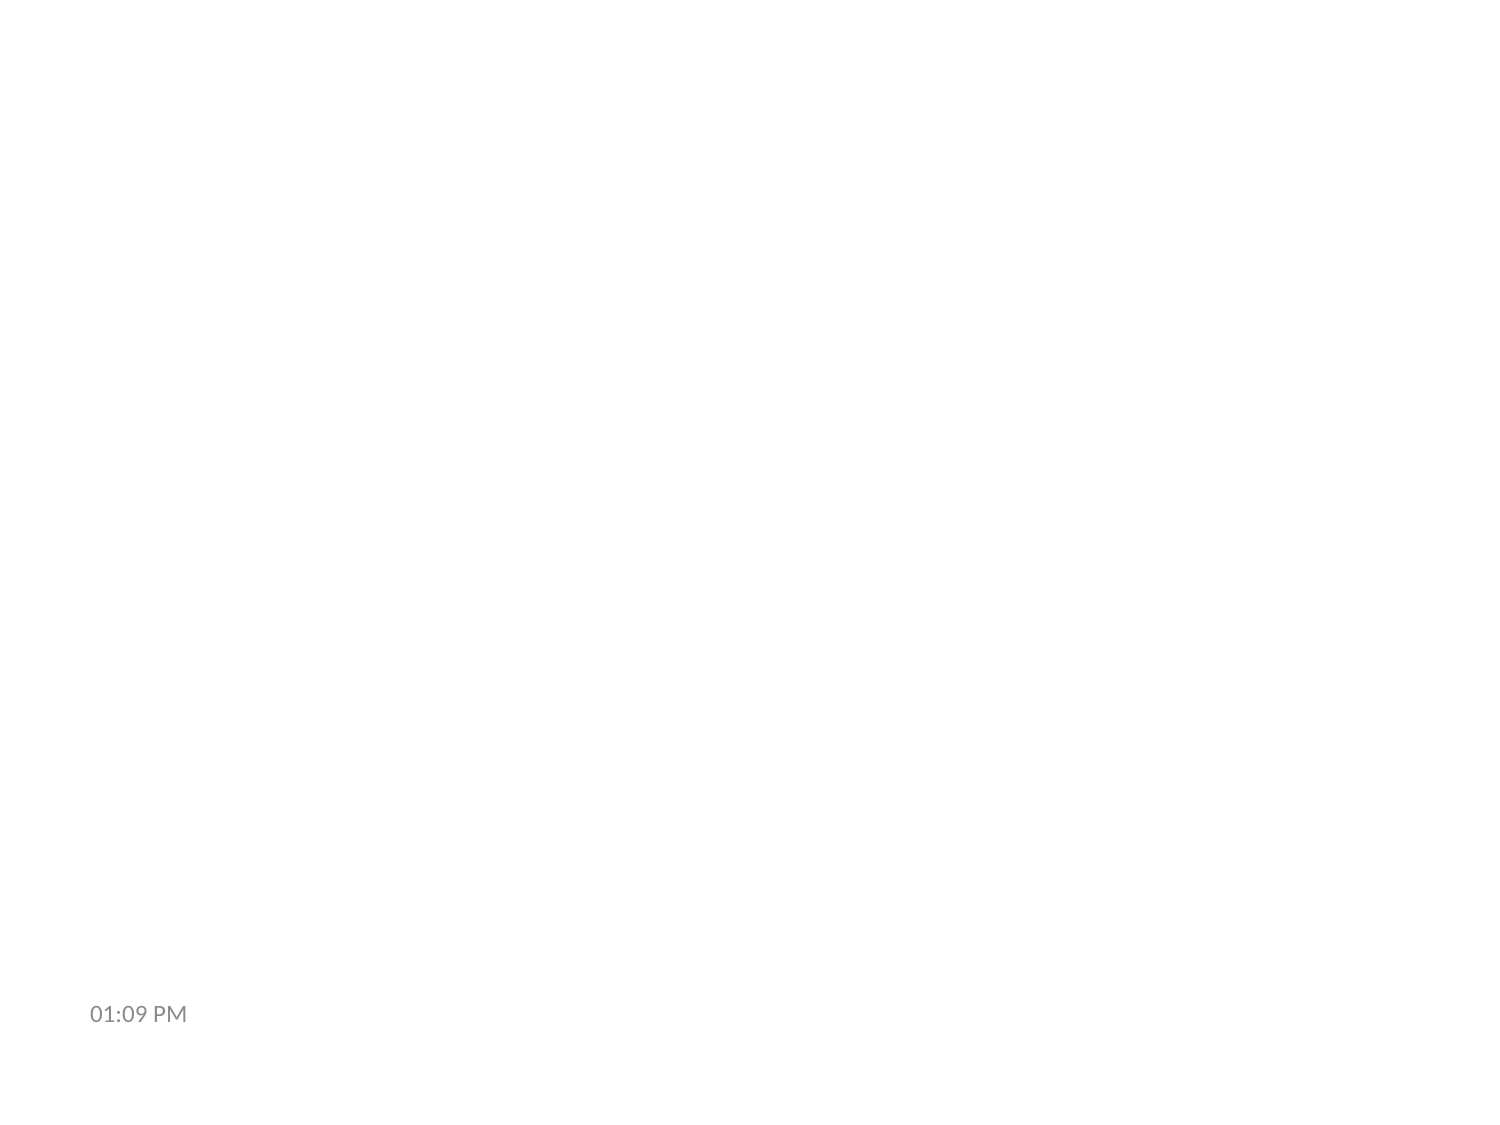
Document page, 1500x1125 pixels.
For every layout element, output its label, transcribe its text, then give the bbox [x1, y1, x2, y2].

text_box 3:35 PM [75, 982, 425, 1043]
